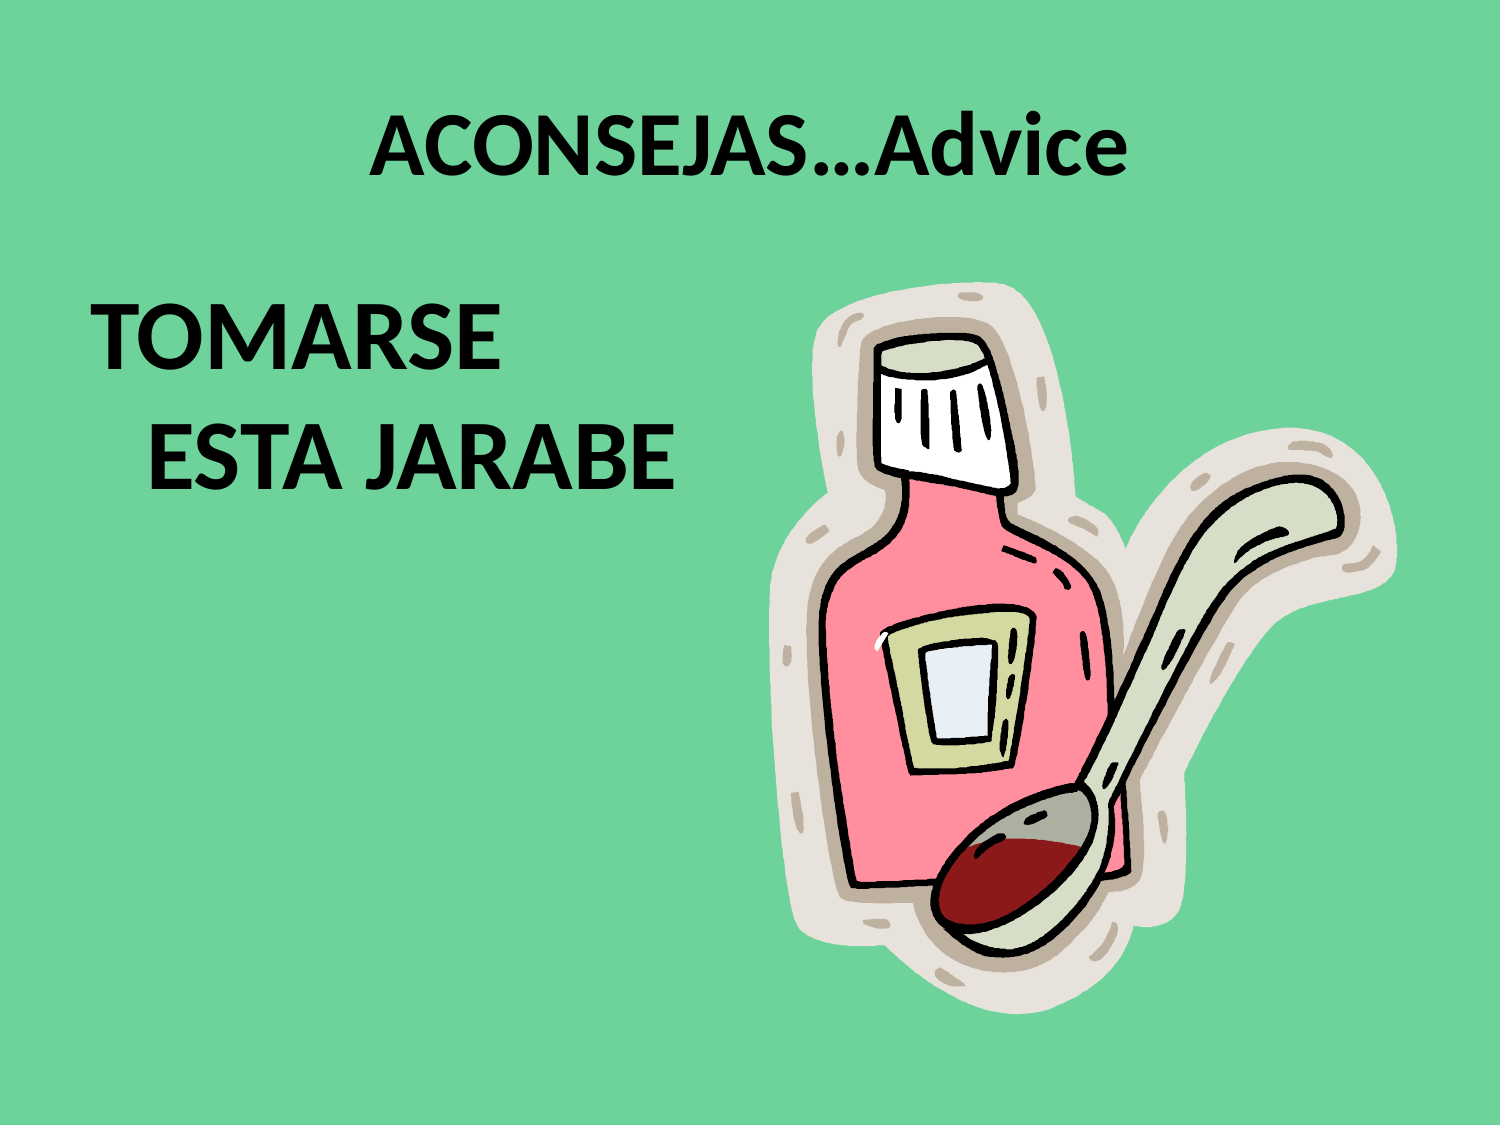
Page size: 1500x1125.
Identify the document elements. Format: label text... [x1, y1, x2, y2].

title ACONSEJAS…Advice [75, 45, 1425, 233]
list TOMARSE ESTA JARABE [75, 262, 738, 1005]
picture [762, 274, 1409, 1026]
